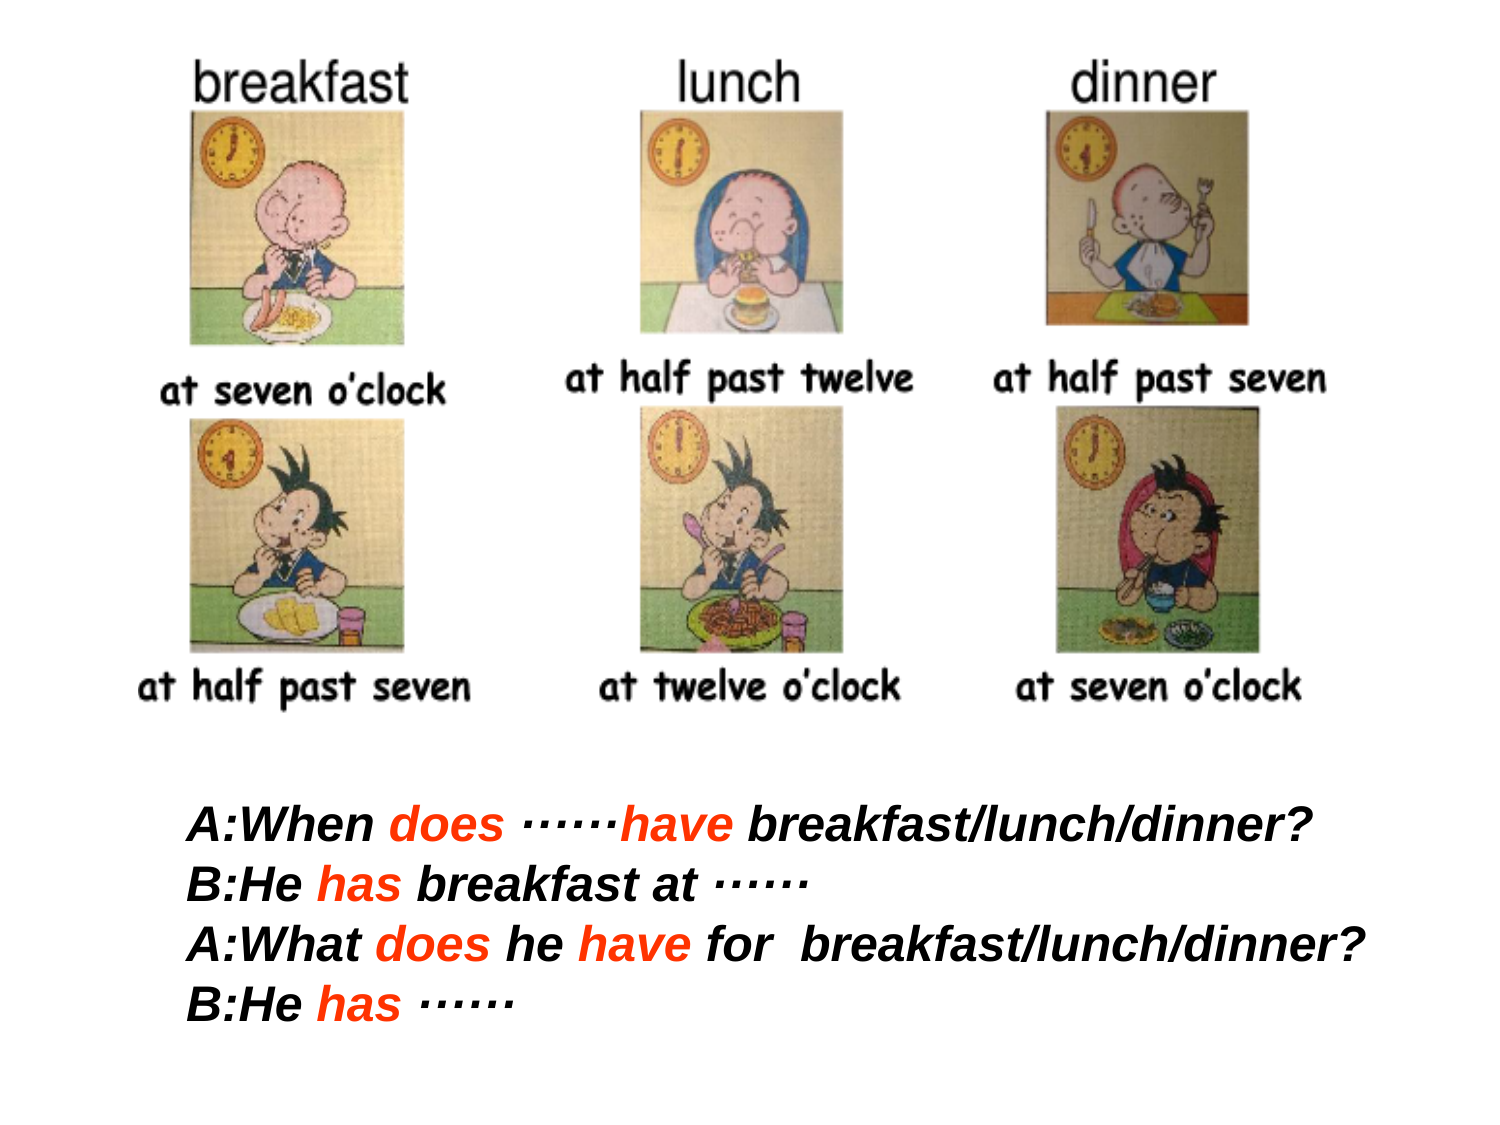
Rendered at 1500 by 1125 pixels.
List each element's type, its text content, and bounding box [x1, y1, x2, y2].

text_box A:When does ······have breakfast/lunch/dinner? B:He has breakfast at ······ A:What does he have for breakfast/lunch/dinner? B:He has ······ [171, 784, 1425, 1039]
picture [138, 44, 1386, 735]
